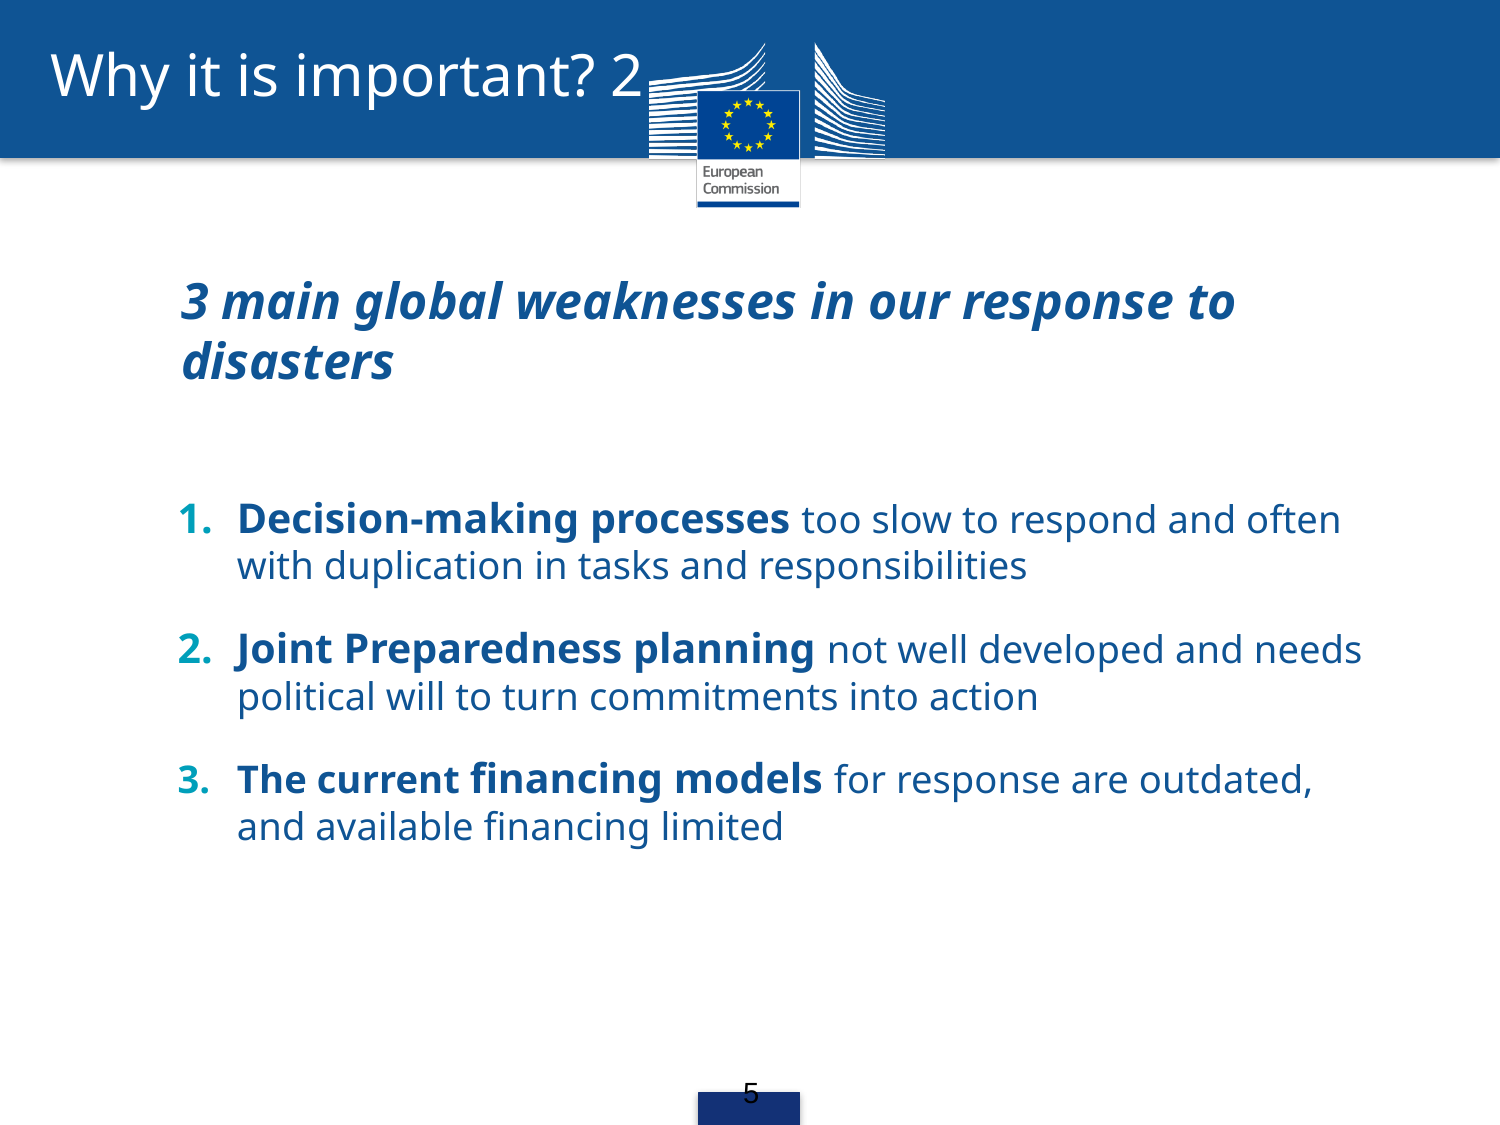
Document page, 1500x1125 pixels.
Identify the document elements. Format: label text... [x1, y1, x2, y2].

slide_number 5 [728, 1066, 771, 1111]
picture [649, 42, 885, 208]
text_box Why it is important? 2 [35, 30, 675, 116]
list 3 main global weaknesses in our response to disasters Decision-making processes too slow to respond and often with duplication in tasks and responsibilities Joint Preparedness planning not well developed and needs political will to turn commitments into action The current financing models for response are outdated, and available financing limited [109, 262, 1391, 1047]
